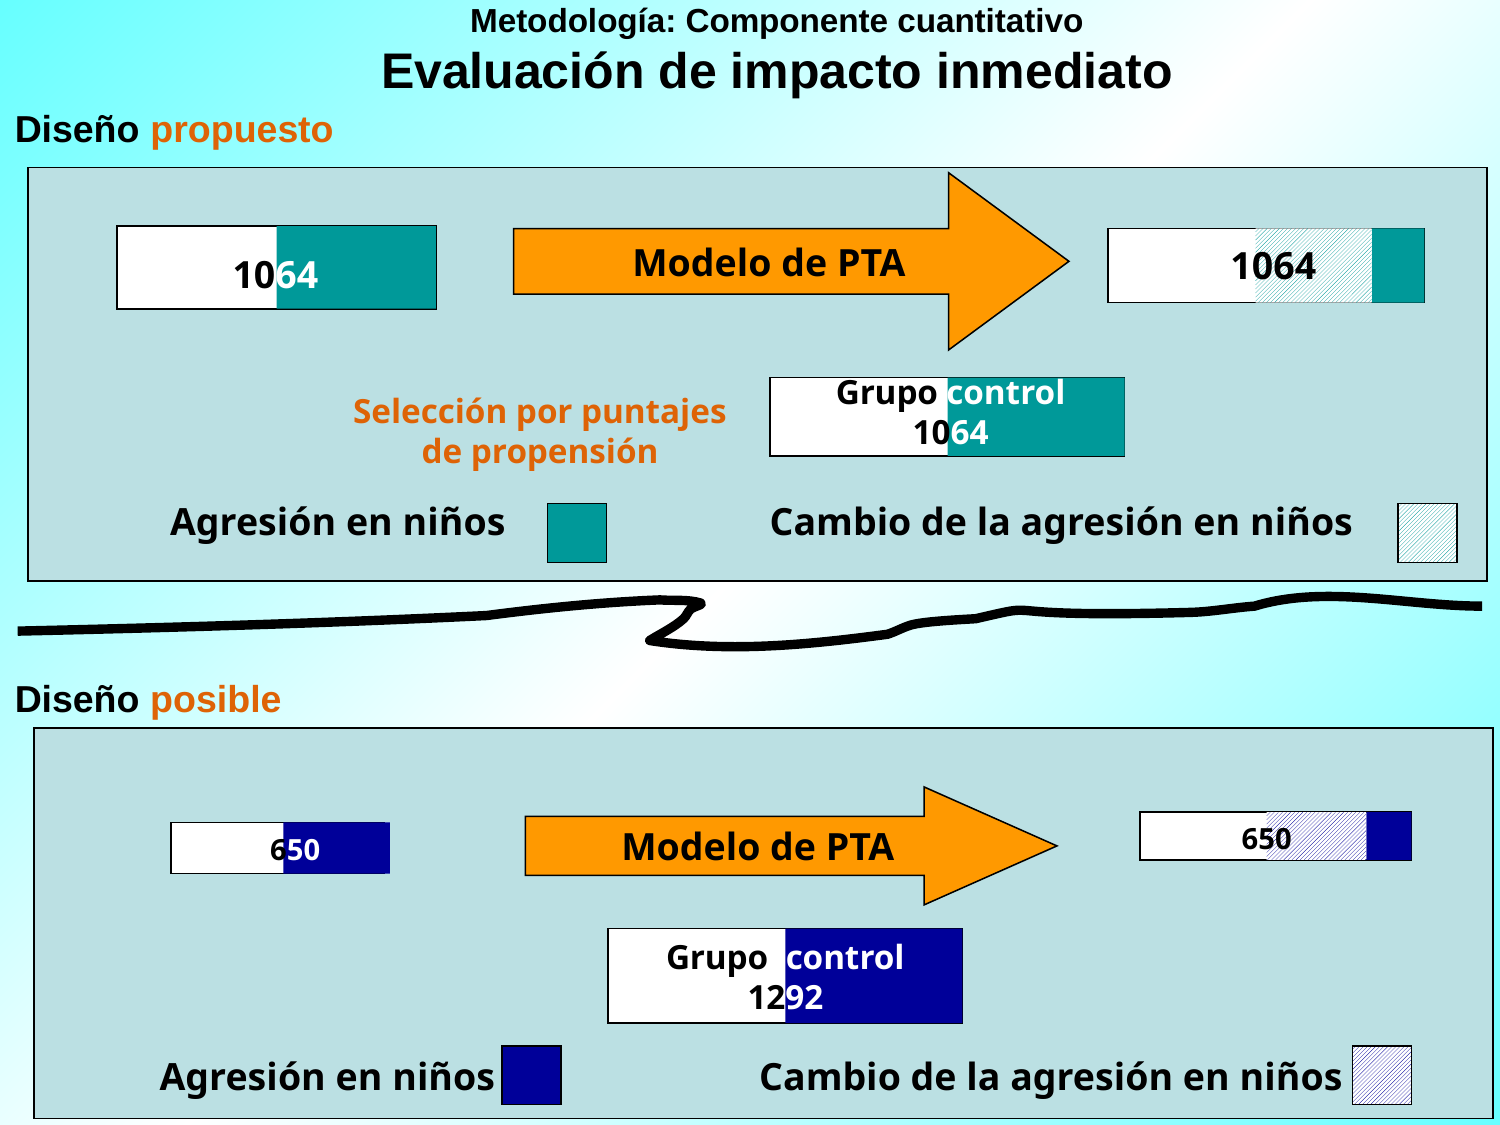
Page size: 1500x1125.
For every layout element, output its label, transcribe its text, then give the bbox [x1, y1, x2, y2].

text_box Metodología: Componente cuantitativo Evaluación de impacto inmediato [100, 0, 1455, 107]
text_box [17, 596, 1483, 647]
text_box Diseño posible [0, 657, 414, 728]
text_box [27, 167, 1488, 582]
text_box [33, 727, 1494, 1119]
text_box Diseño propuesto [0, 97, 349, 158]
